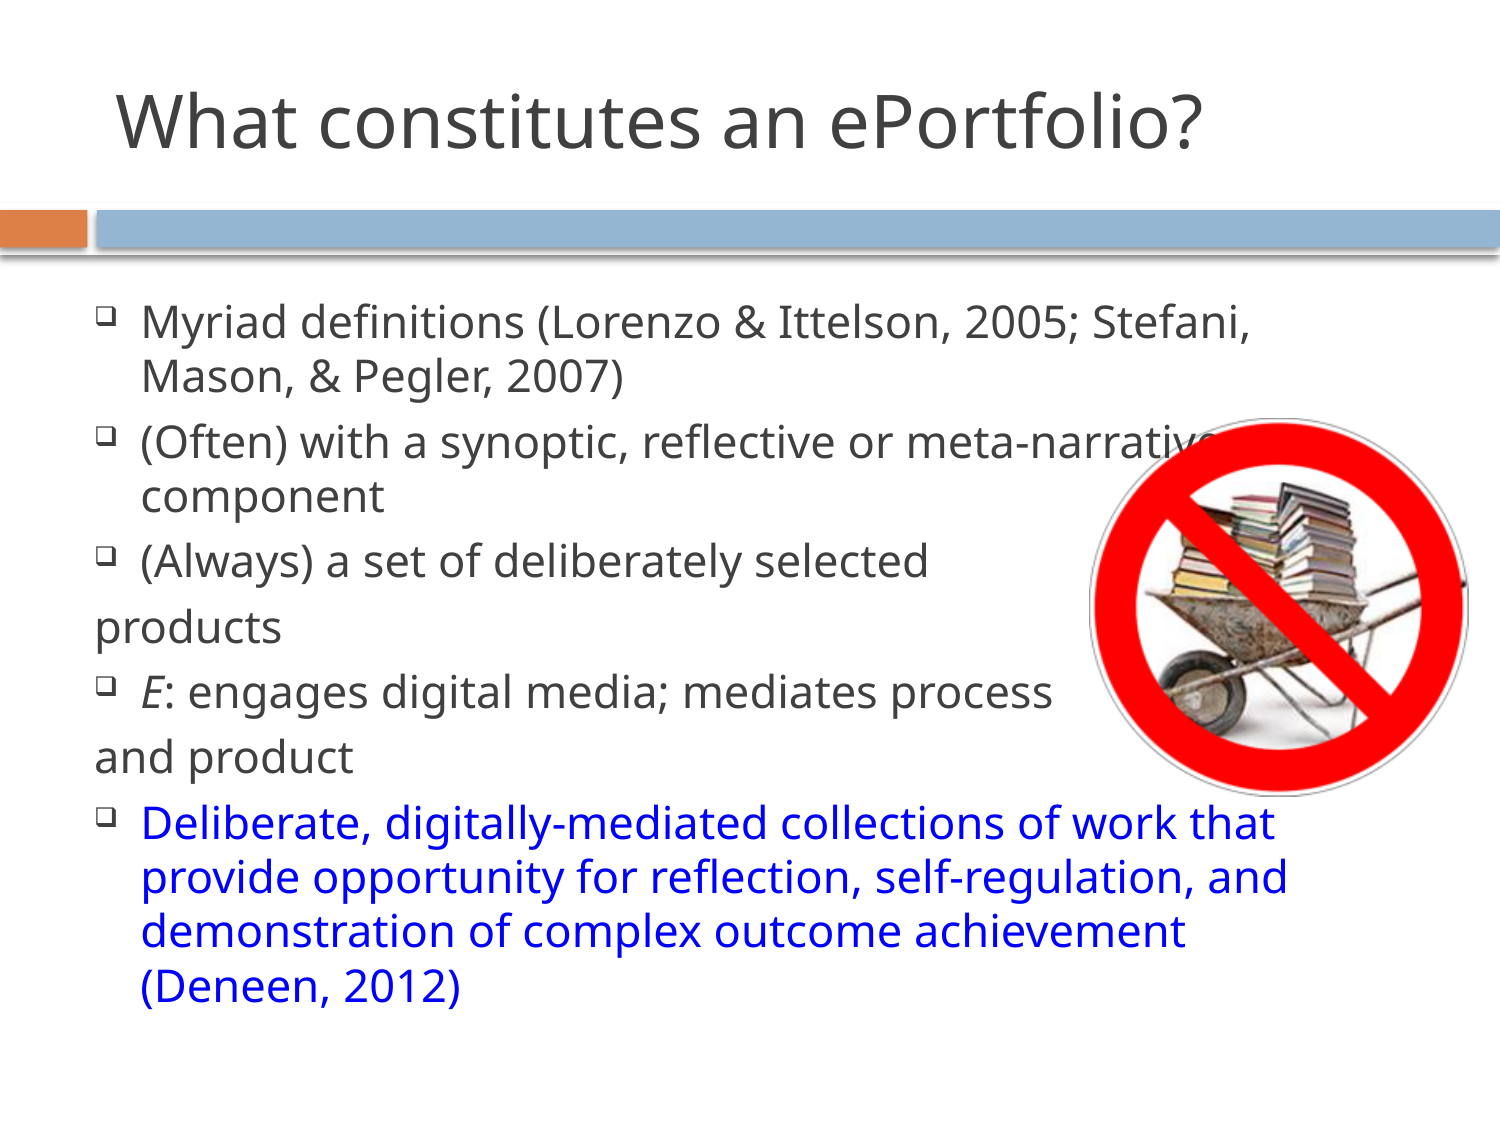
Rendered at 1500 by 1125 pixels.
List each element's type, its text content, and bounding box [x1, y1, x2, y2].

picture [1089, 417, 1469, 798]
list Myriad definitions (Lorenzo & Ittelson, 2005; Stefani, Mason, & Pegler, 2007) (Often) with a synoptic, reflective or meta-narrative component (Always) a set of deliberately selected products E: engages digital media; mediates process and product Deliberate, digitally-mediated collections of work that provide opportunity for reflection, self-regulation, and demonstration of complex outcome achievement (Deneen, 2012) [79, 285, 1353, 1023]
title What constitutes an ePortfolio? [100, 37, 1438, 200]
